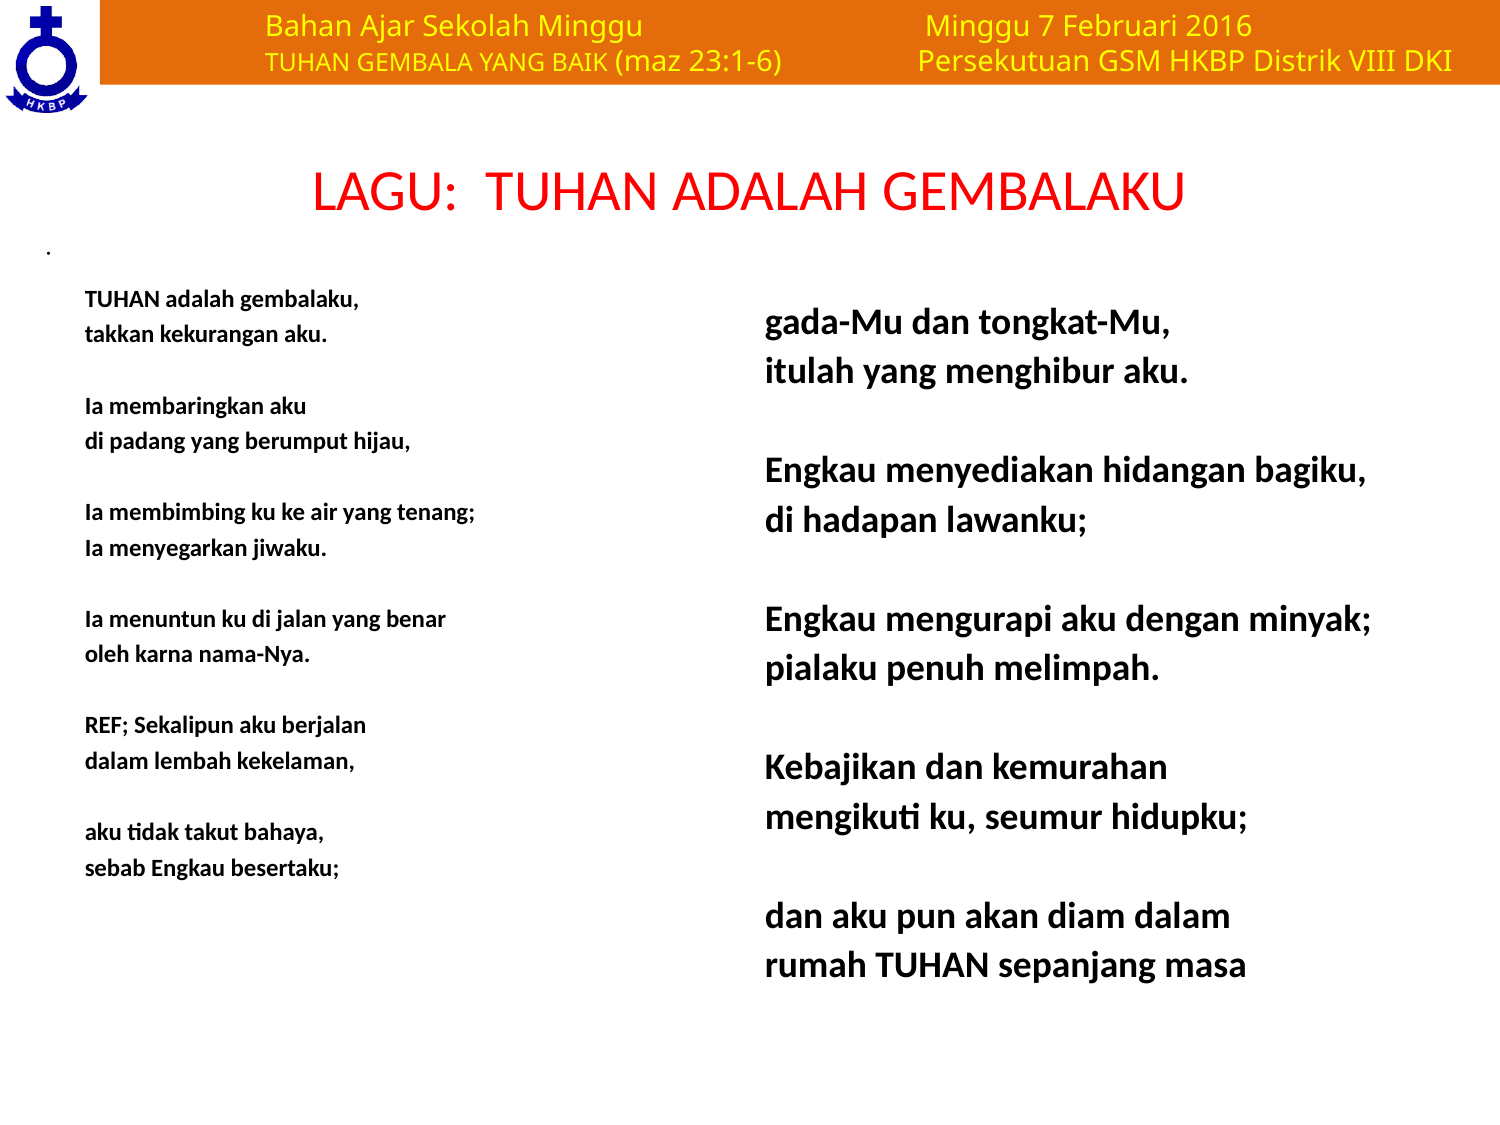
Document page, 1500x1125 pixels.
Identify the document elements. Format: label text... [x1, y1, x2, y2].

picture [5, 6, 88, 113]
title LAGU: TUHAN ADALAH GEMBALAKU [75, 145, 1425, 237]
text_box gada-Mu dan tongkat-Mu, itulah yang menghibur aku. Engkau menyediakan hidangan bagiku, di hadapan lawanku; Engkau mengurapi aku dengan minyak; pialaku penuh melimpah. Kebajikan dan kemurahan mengikuti ku, seumur hidupku; dan aku pun akan diam dalam rumah TUHAN sepanjang masa [749, 284, 1425, 993]
list TUHAN adalah gembalaku, takkan kekurangan aku. Ia membaringkan aku di padang yang berumput hijau, Ia membimbing ku ke air yang tenang; Ia menyegarkan jiwaku. Ia menuntun ku di jalan yang benar oleh karna nama-Nya. REF; Sekalipun aku berjalan dalam lembah kekelaman, aku tidak takut bahaya, sebab Engkau besertaku; [31, 236, 675, 989]
